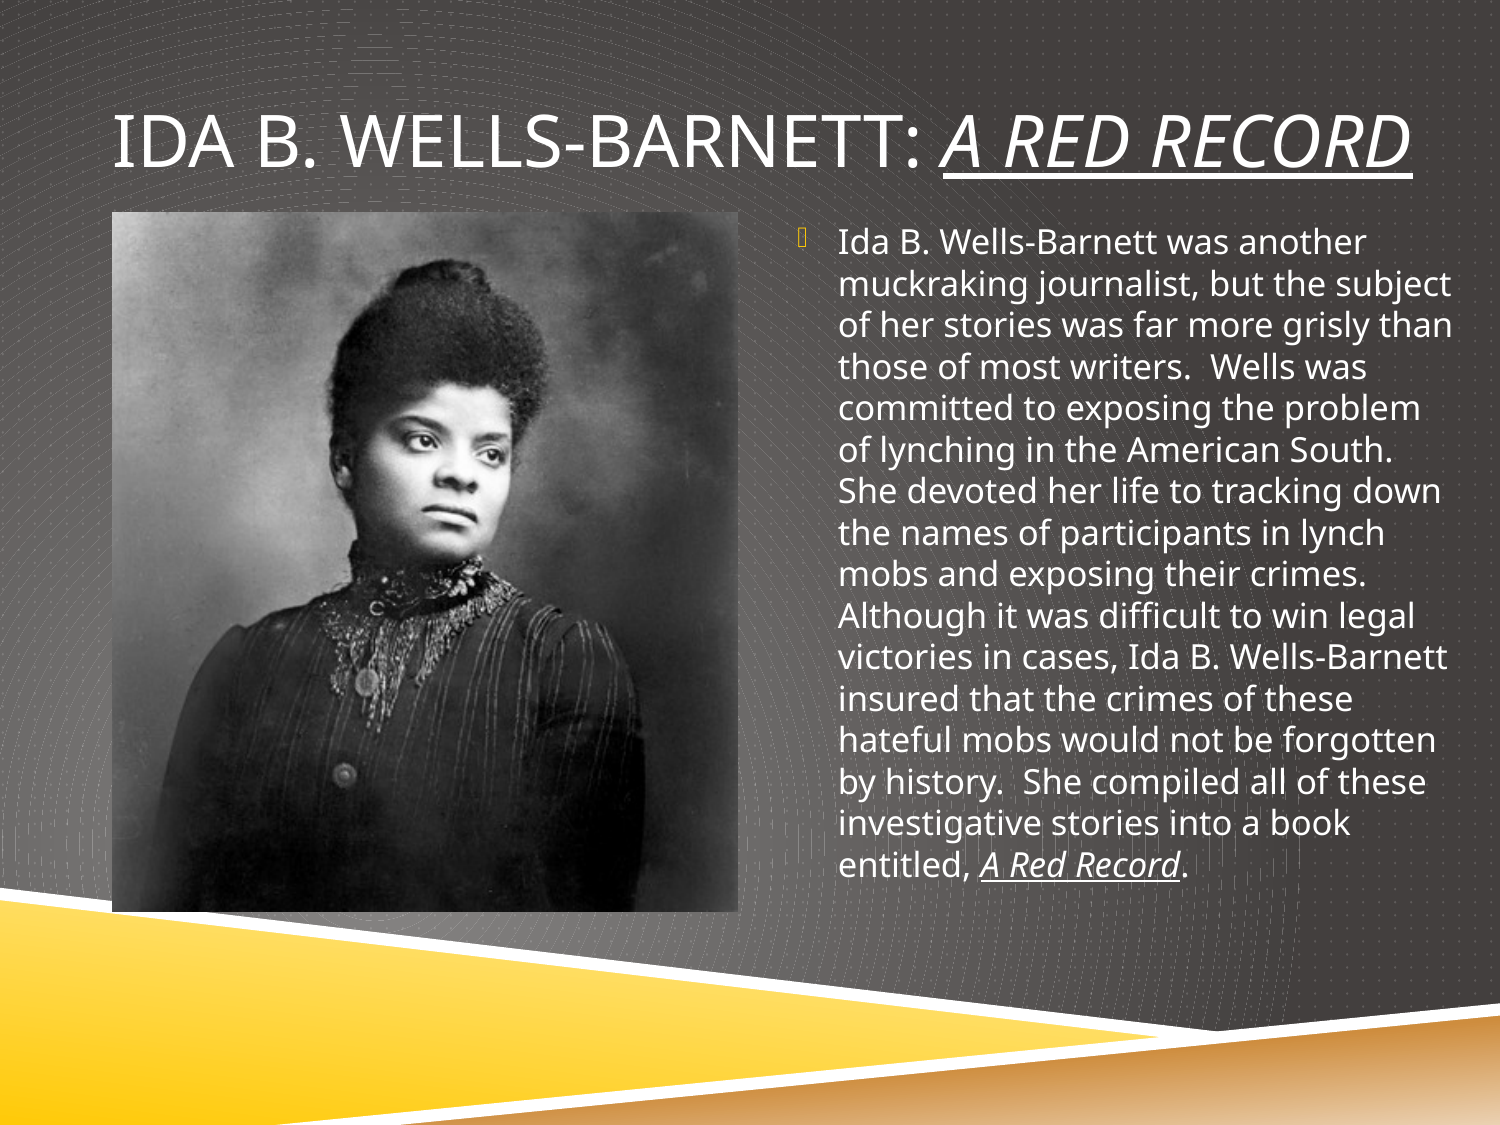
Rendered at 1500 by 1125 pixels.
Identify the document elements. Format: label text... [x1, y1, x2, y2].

title Ida b. wells-Barnett: A red Record [112, 45, 1425, 233]
list Ida B. Wells-Barnett was another muckraking journalist, but the subject of her stories was far more grisly than those of most writers. Wells was committed to exposing the problem of lynching in the American South. She devoted her life to tracking down the names of participants in lynch mobs and exposing their crimes. Although it was difficult to win legal victories in cases, Ida B. Wells-Barnett insured that the crimes of these hateful mobs would not be forgotten by history. She compiled all of these investigative stories into a book entitled, A Red Record. [787, 212, 1463, 938]
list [112, 212, 738, 912]
